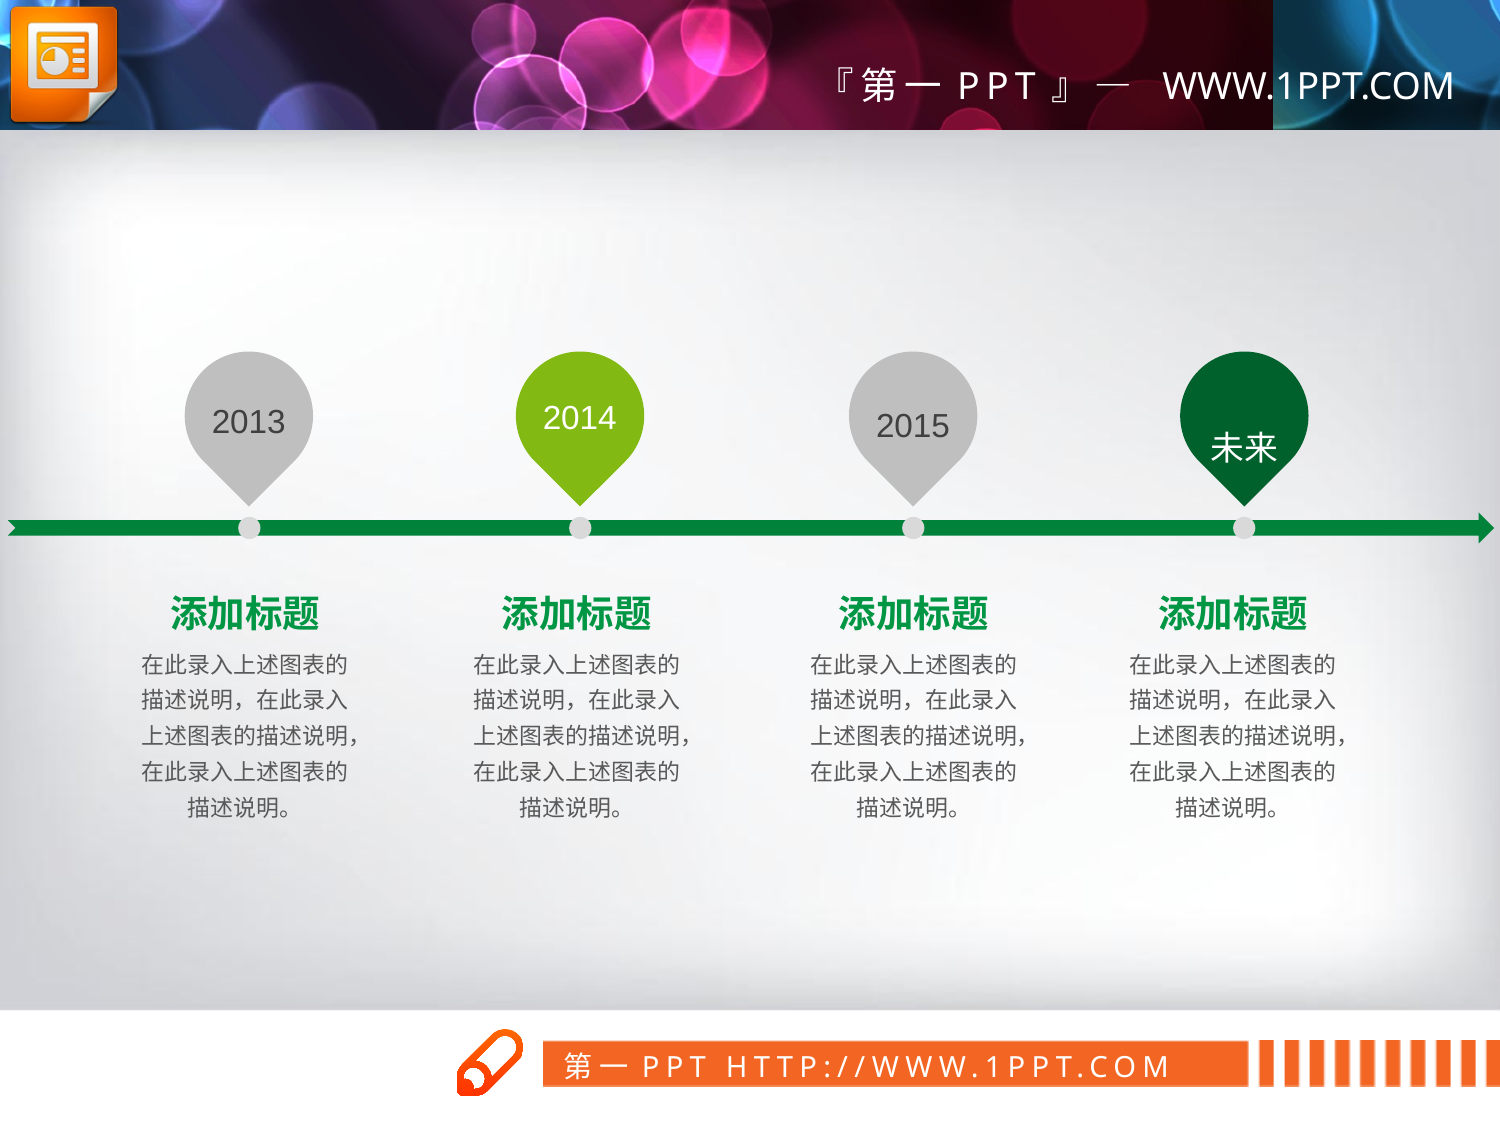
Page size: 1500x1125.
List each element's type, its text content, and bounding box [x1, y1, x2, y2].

text_box 在此录入上述图表的描述说明，在此录入上述图表的描述说明，在此录入上述图表的描述说明。 [116, 634, 375, 829]
text_box [569, 516, 592, 540]
text_box 在此录入上述图表的描述说明，在此录入上述图表的描述说明，在此录入上述图表的描述说明。 [784, 634, 1043, 829]
picture [0, 0, 1500, 1012]
text_box [922, 520, 1235, 536]
picture [543, 1040, 1500, 1087]
text_box 在此录入上述图表的描述说明，在此录入上述图表的描述说明，在此录入上述图表的描述说明。 [447, 634, 706, 829]
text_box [1179, 351, 1309, 512]
text_box [902, 516, 925, 540]
text_box [7, 520, 240, 536]
text_box 添加标题 [1143, 582, 1324, 634]
text_box [1233, 520, 1256, 540]
text_box 添加标题 [486, 582, 667, 634]
text_box [1253, 512, 1495, 544]
text_box [589, 520, 904, 536]
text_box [515, 351, 645, 493]
text_box [258, 520, 571, 536]
text_box 添加标题 [155, 582, 336, 634]
text_box 在此录入上述图表的描述说明，在此录入上述图表的描述说明，在此录入上述图表的描述说明。 [1103, 634, 1363, 829]
text_box [238, 516, 261, 540]
text_box 添加标题 [823, 582, 1004, 634]
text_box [184, 351, 314, 481]
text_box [848, 351, 978, 481]
